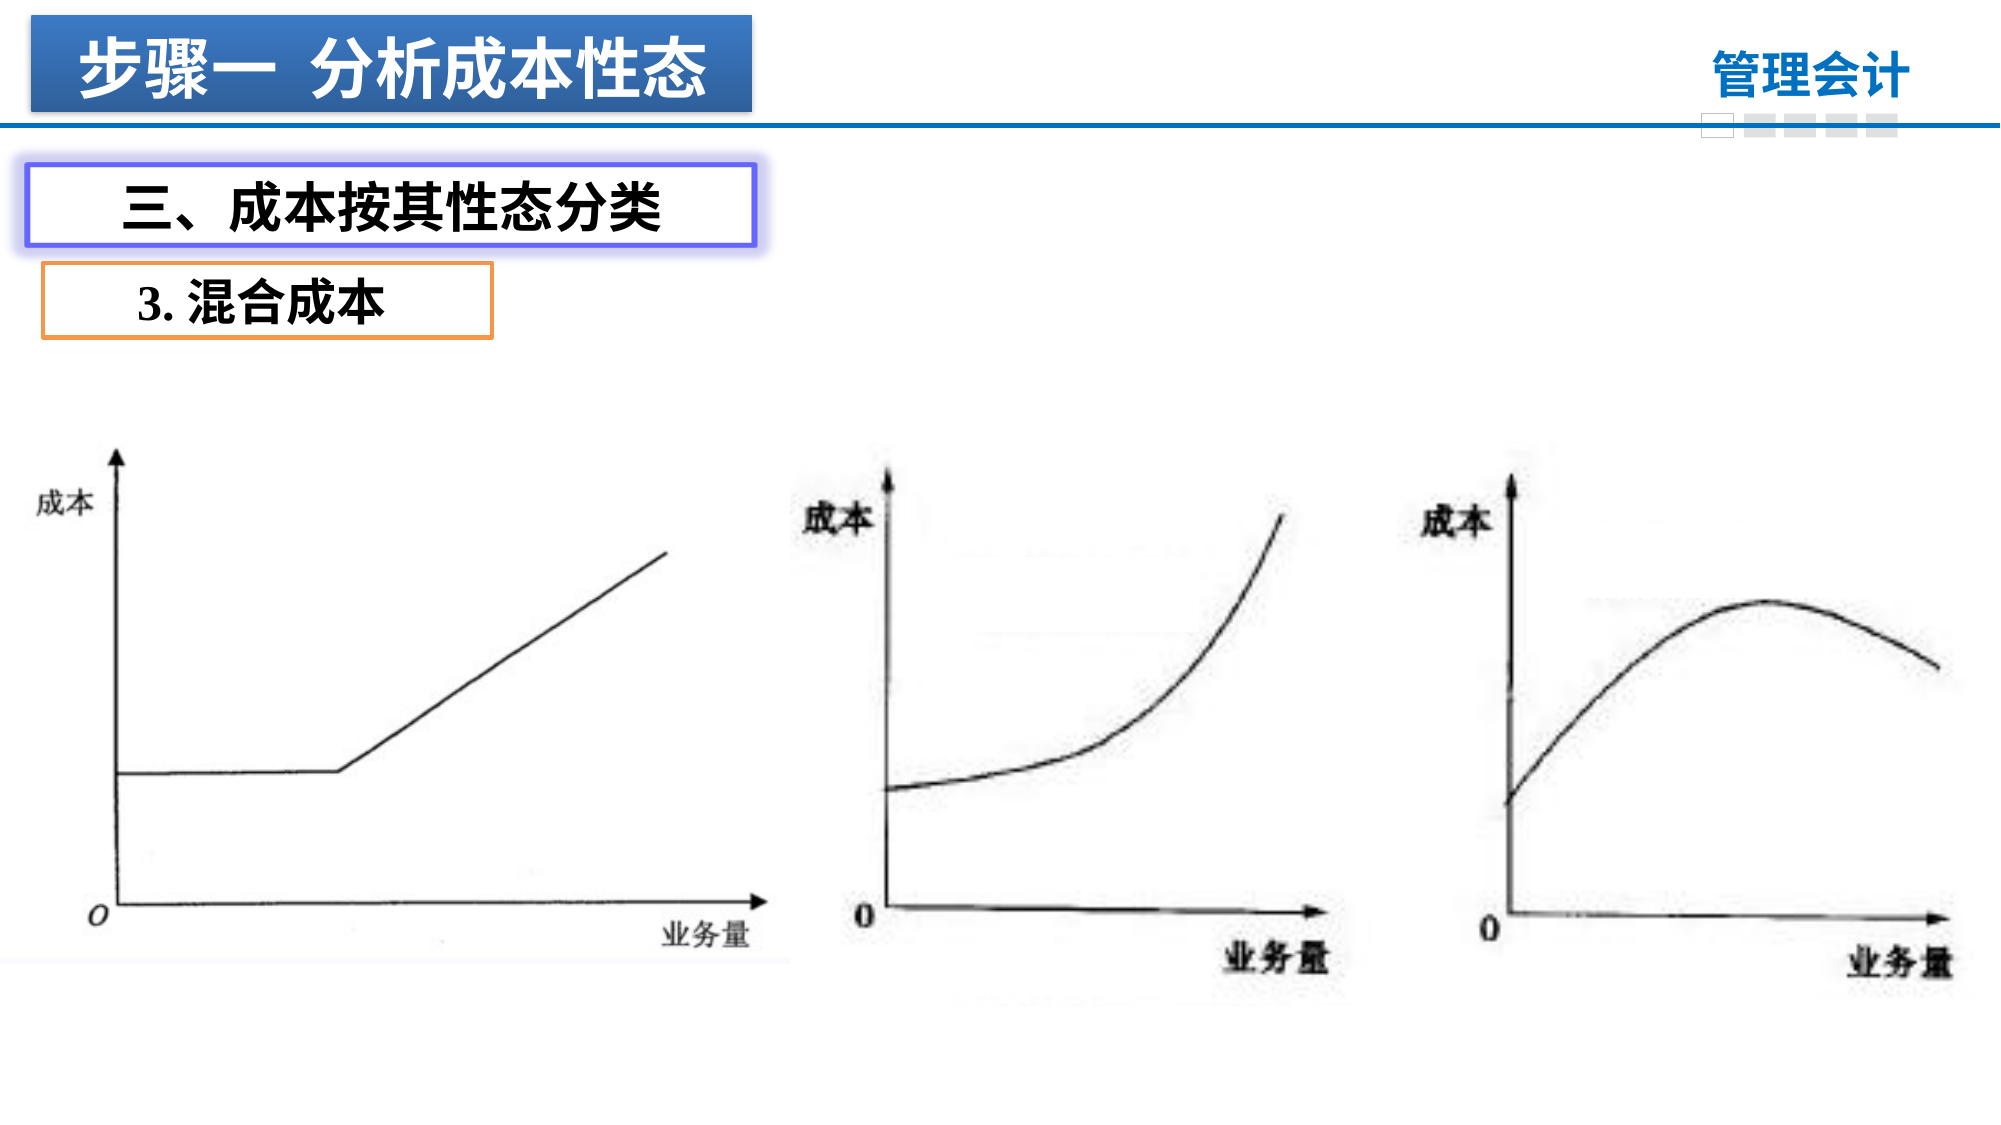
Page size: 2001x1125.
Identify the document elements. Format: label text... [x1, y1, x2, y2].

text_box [0, 136, 788, 273]
text_box 3.混合成本 [41, 282, 494, 340]
picture [0, 442, 1975, 1081]
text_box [31, 14, 753, 117]
